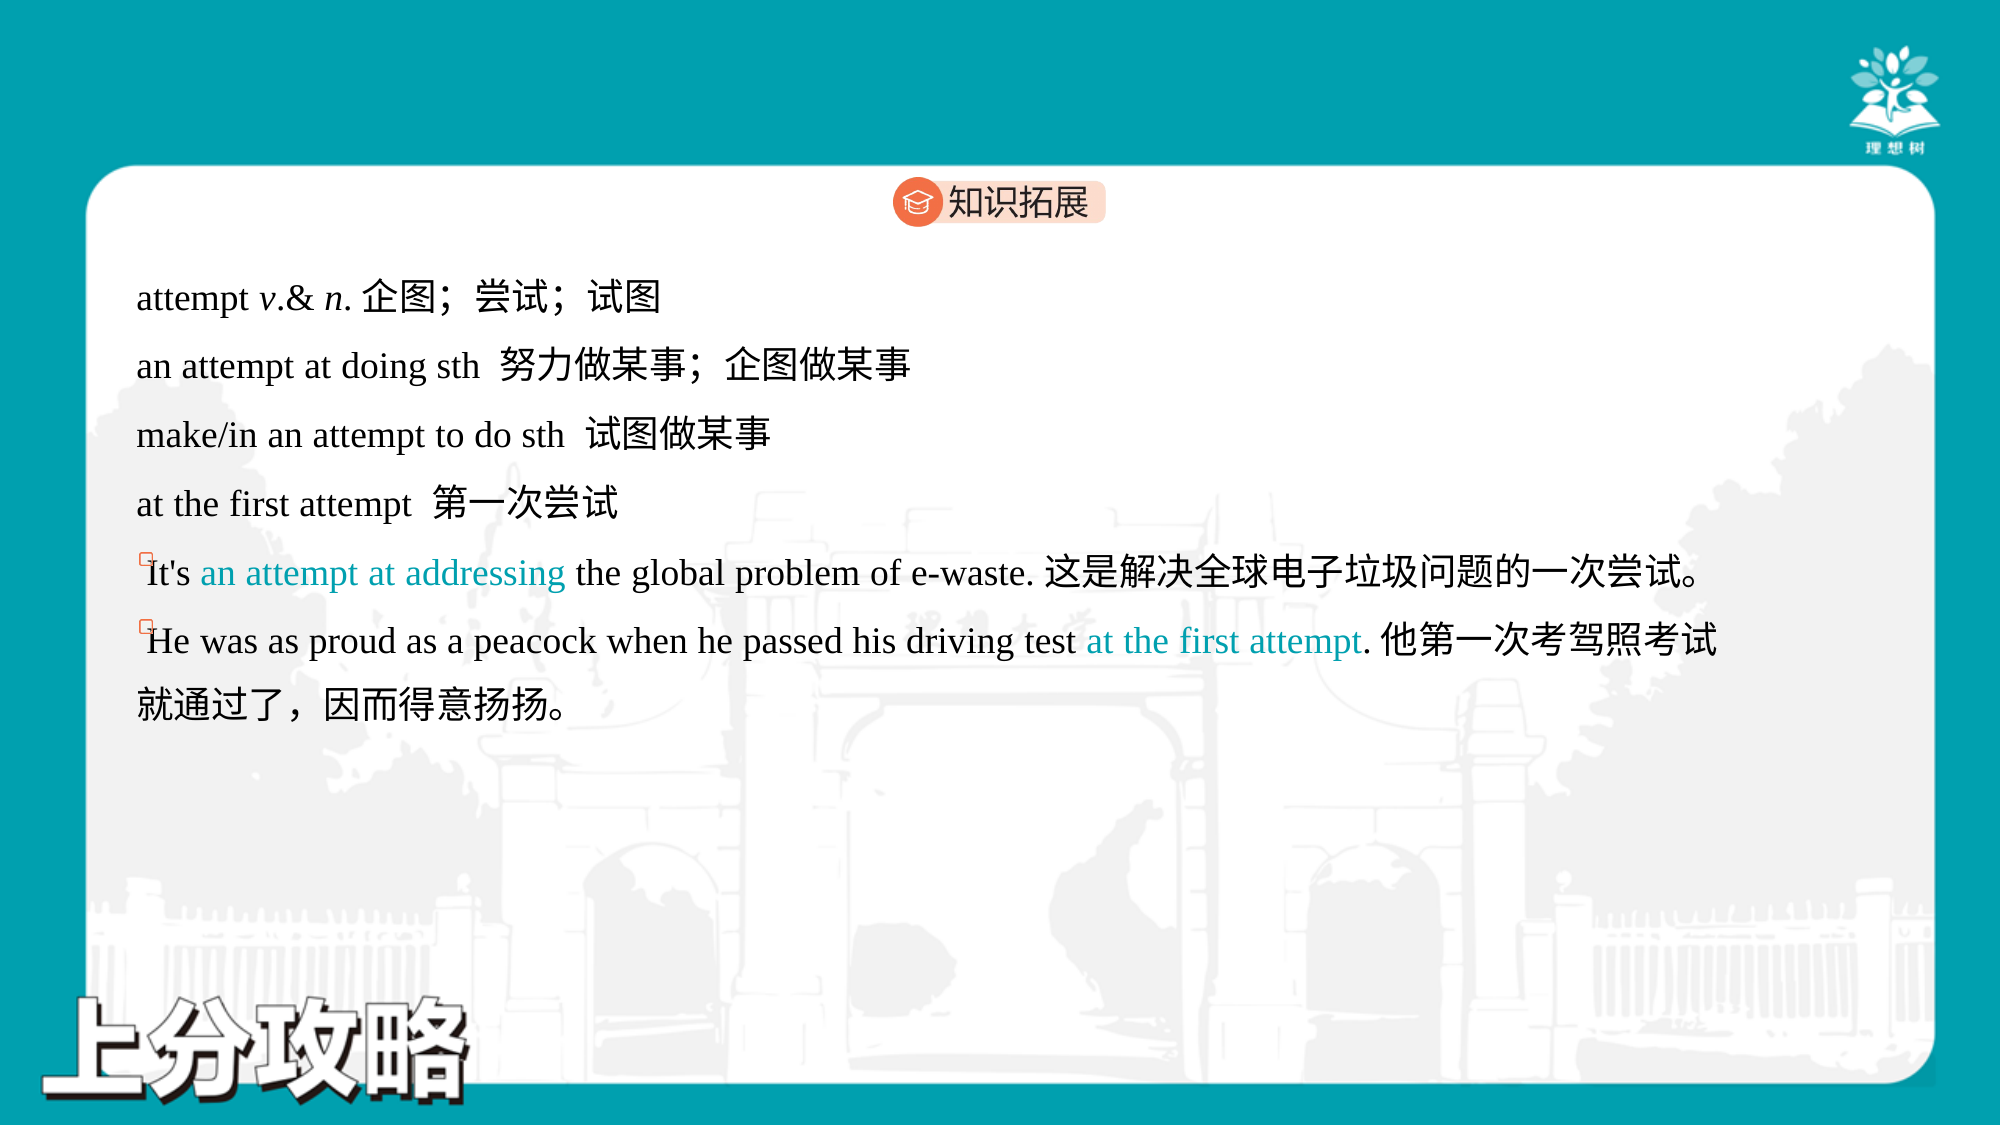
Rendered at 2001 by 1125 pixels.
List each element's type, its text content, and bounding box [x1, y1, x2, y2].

picture [0, 0, 2000, 1125]
text_box attempt v.& n.企图；尝试；试图 an attempt at doing sth 努力做某事；企图做某事 make/in an attempt to do sth 试图做某事 at the first attempt 第一次尝试 It's an attempt at addressing the global problem of e-waste.这是解决全球电子垃圾问题的一次尝试。 He was as proud as a peacock when he passed his driving test at the first attempt.他第一次考驾照考试 就通过了，因而得意扬扬。#59 [136, 249, 1865, 719]
